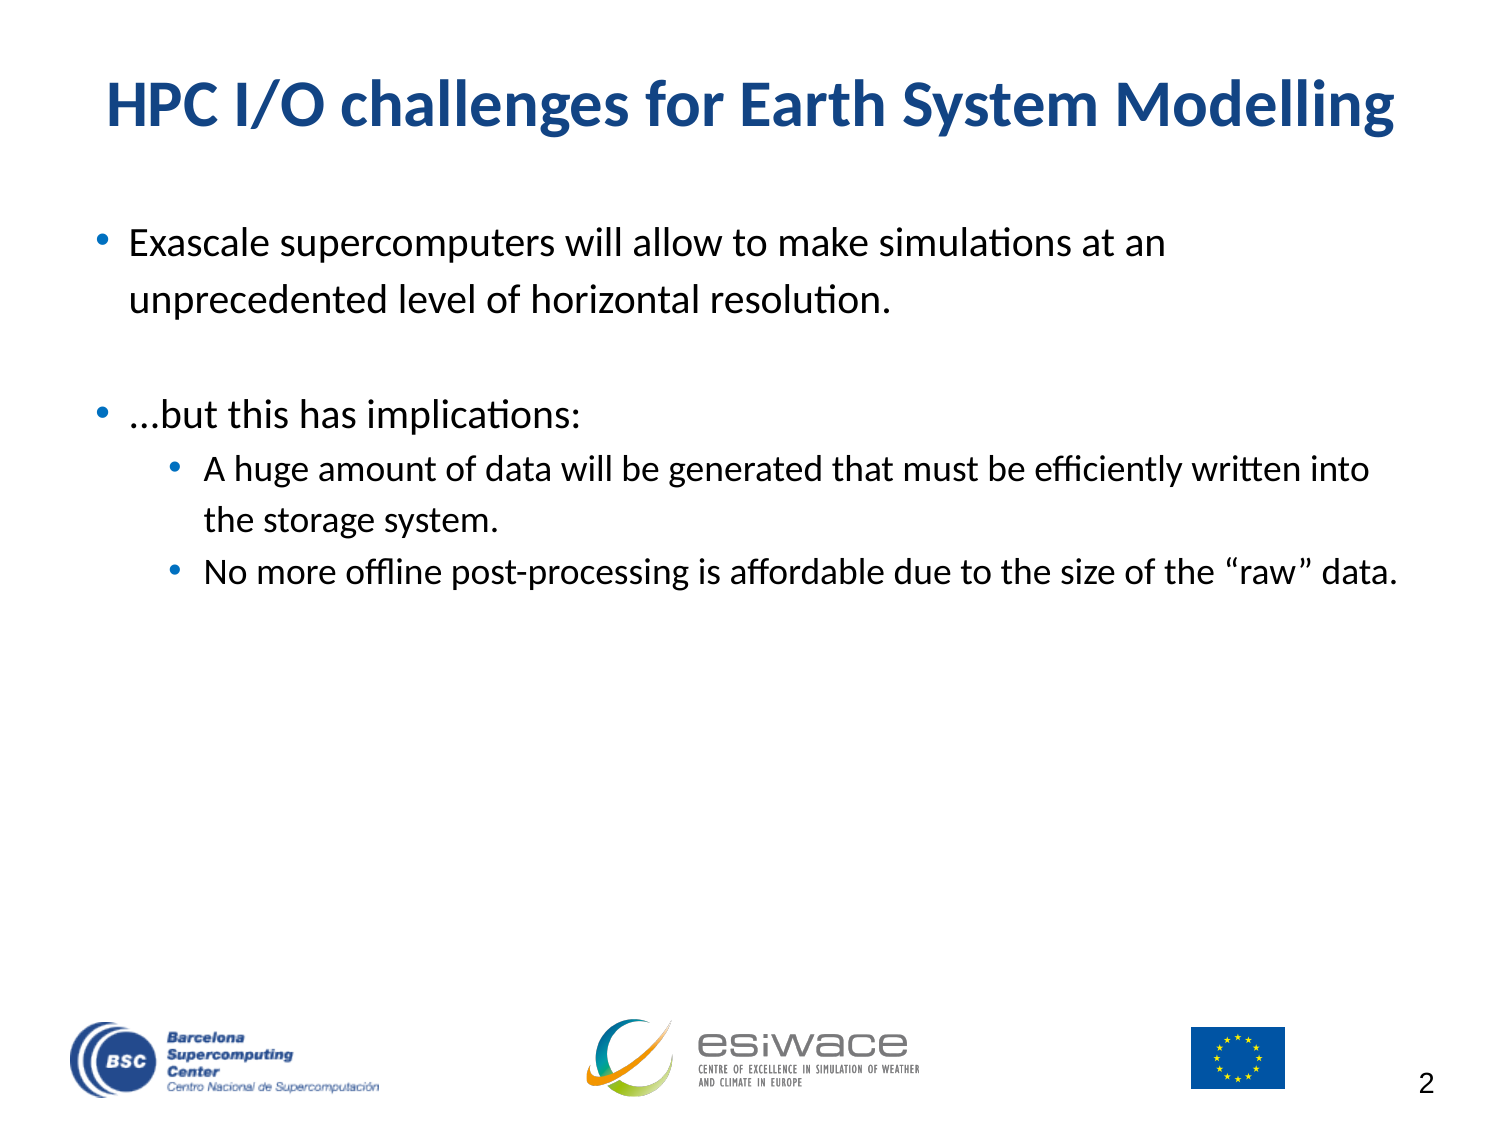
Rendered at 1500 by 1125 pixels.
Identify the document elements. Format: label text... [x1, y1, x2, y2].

picture [1190, 1027, 1285, 1090]
list Exascale supercomputers will allow to make simulations at an unprecedented level of horizontal resolution. ...but this has implications: A huge amount of data will be generated that must be efficiently written into the storage system. No more offline post-processing is affordable due to the size of the “raw” data. [76, 199, 1427, 993]
picture [70, 1022, 379, 1098]
picture [580, 1017, 920, 1099]
title HPC I/O challenges for Earth System Modelling [76, 35, 1427, 174]
slide_number ‹#› [1403, 1038, 1494, 1125]
